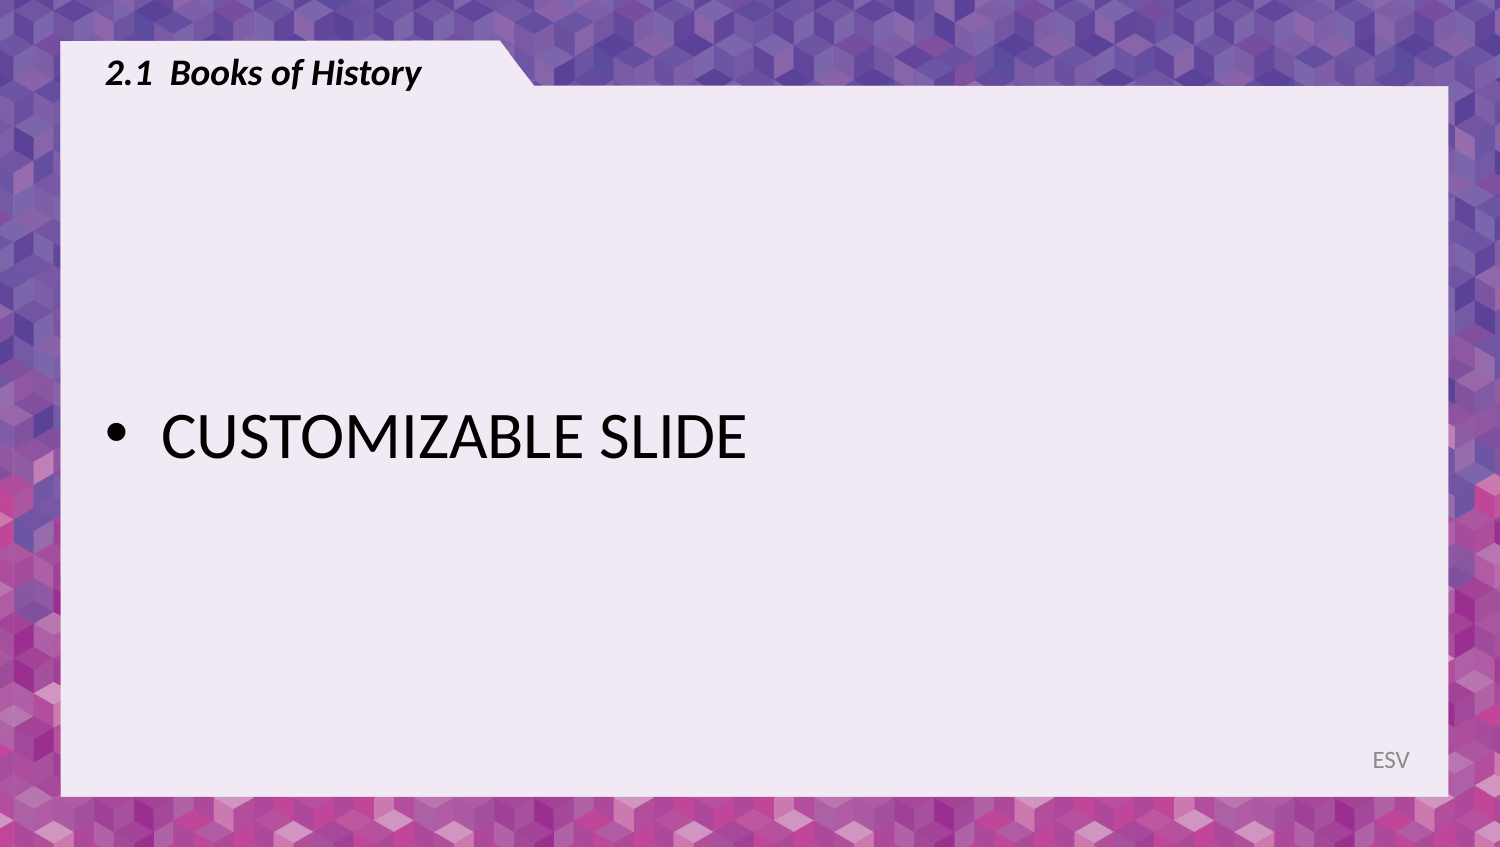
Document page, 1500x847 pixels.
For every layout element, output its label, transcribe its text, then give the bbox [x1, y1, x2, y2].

title 2.1 Books of History [89, 33, 1420, 108]
list CUSTOMIZABLE SLIDE [89, 141, 1403, 722]
picture [0, 0, 1500, 847]
footer ESV [950, 736, 1425, 782]
